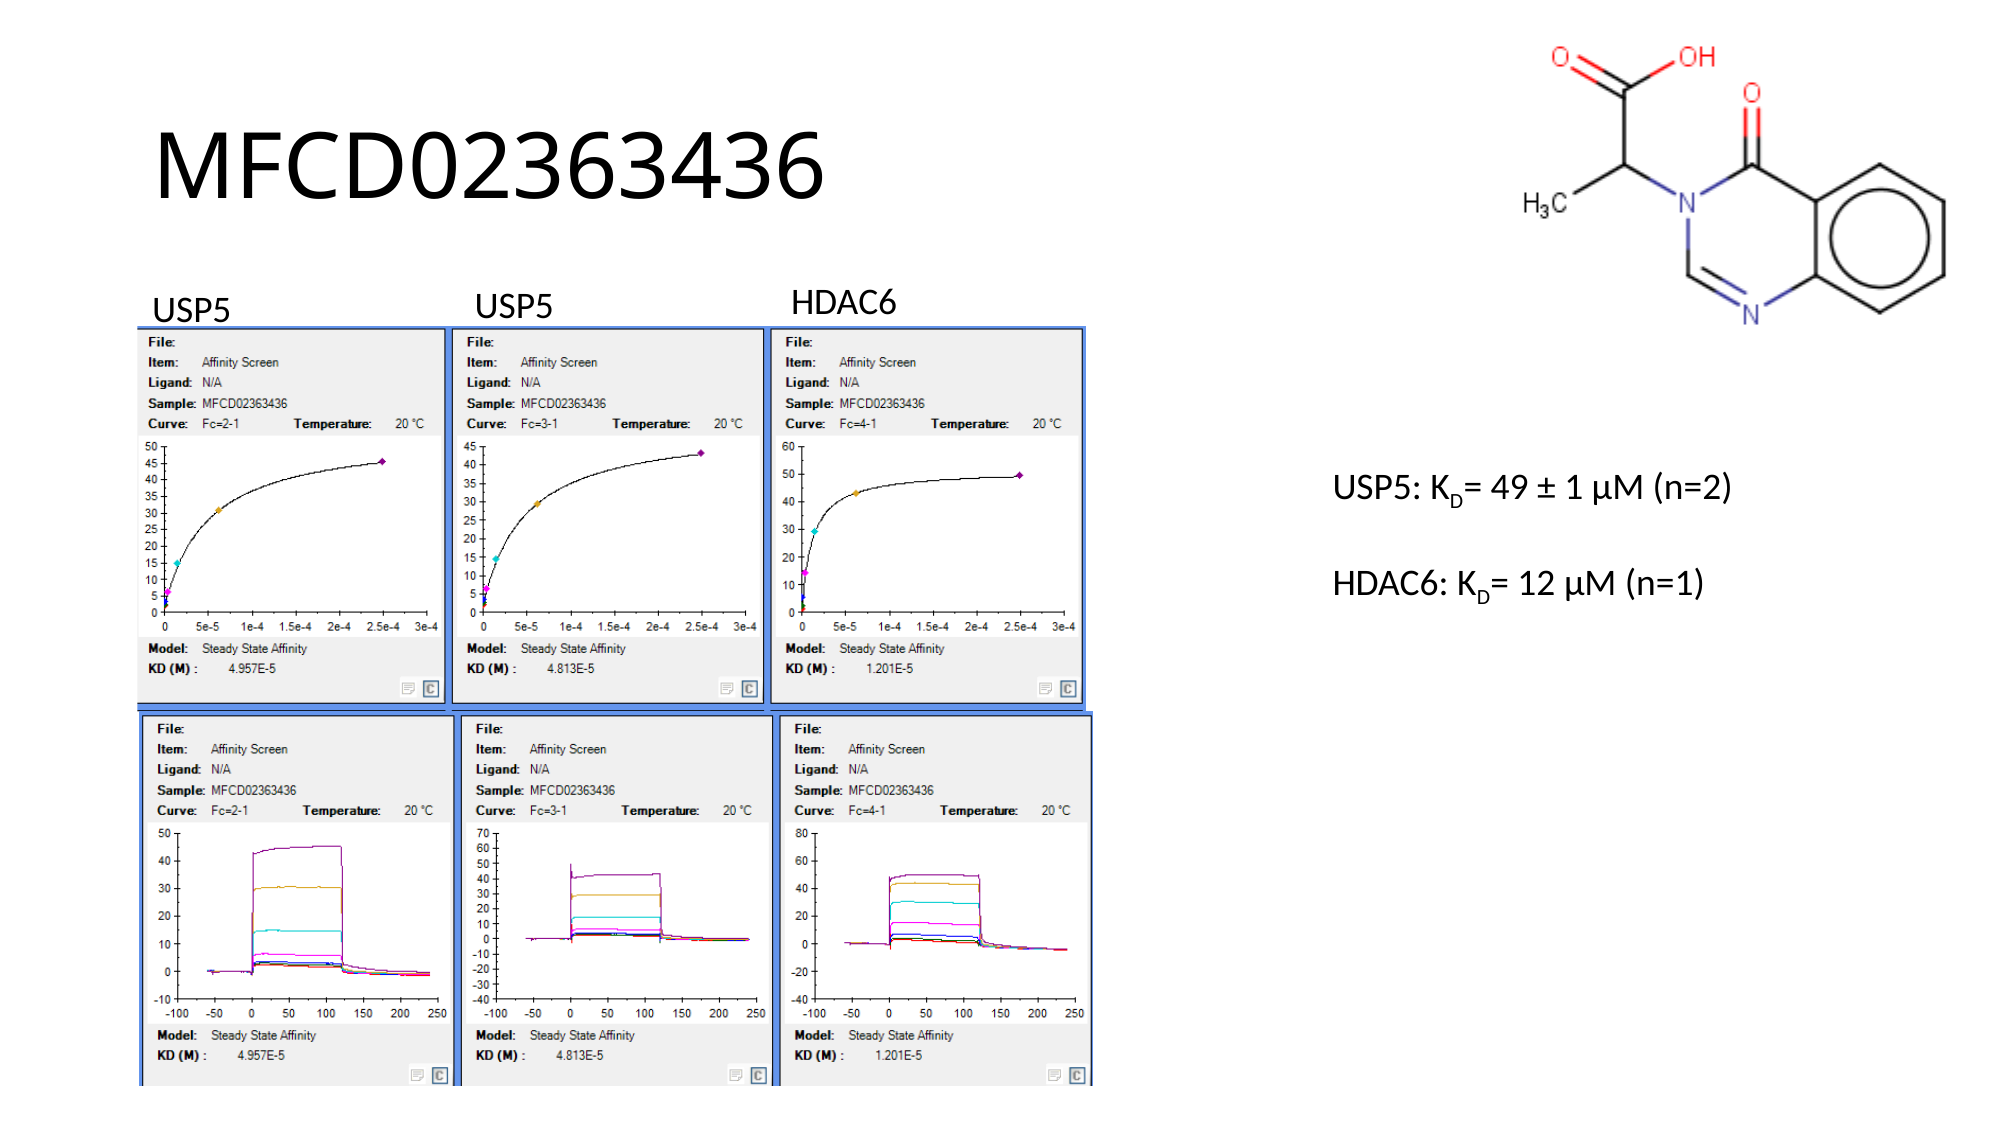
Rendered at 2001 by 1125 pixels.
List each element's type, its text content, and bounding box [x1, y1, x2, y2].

picture [1481, 0, 2000, 370]
text_box USP5 [459, 273, 642, 326]
text_box USP5 [137, 277, 320, 326]
title MFCD02363436 [137, 59, 1481, 278]
text_box USP5: KD= 49 ± 1 µM (n=2) HDAC6: KD= 12 µM (n=1) [1317, 454, 1841, 617]
picture [137, 326, 1093, 1086]
text_box HDAC6 [776, 269, 958, 326]
